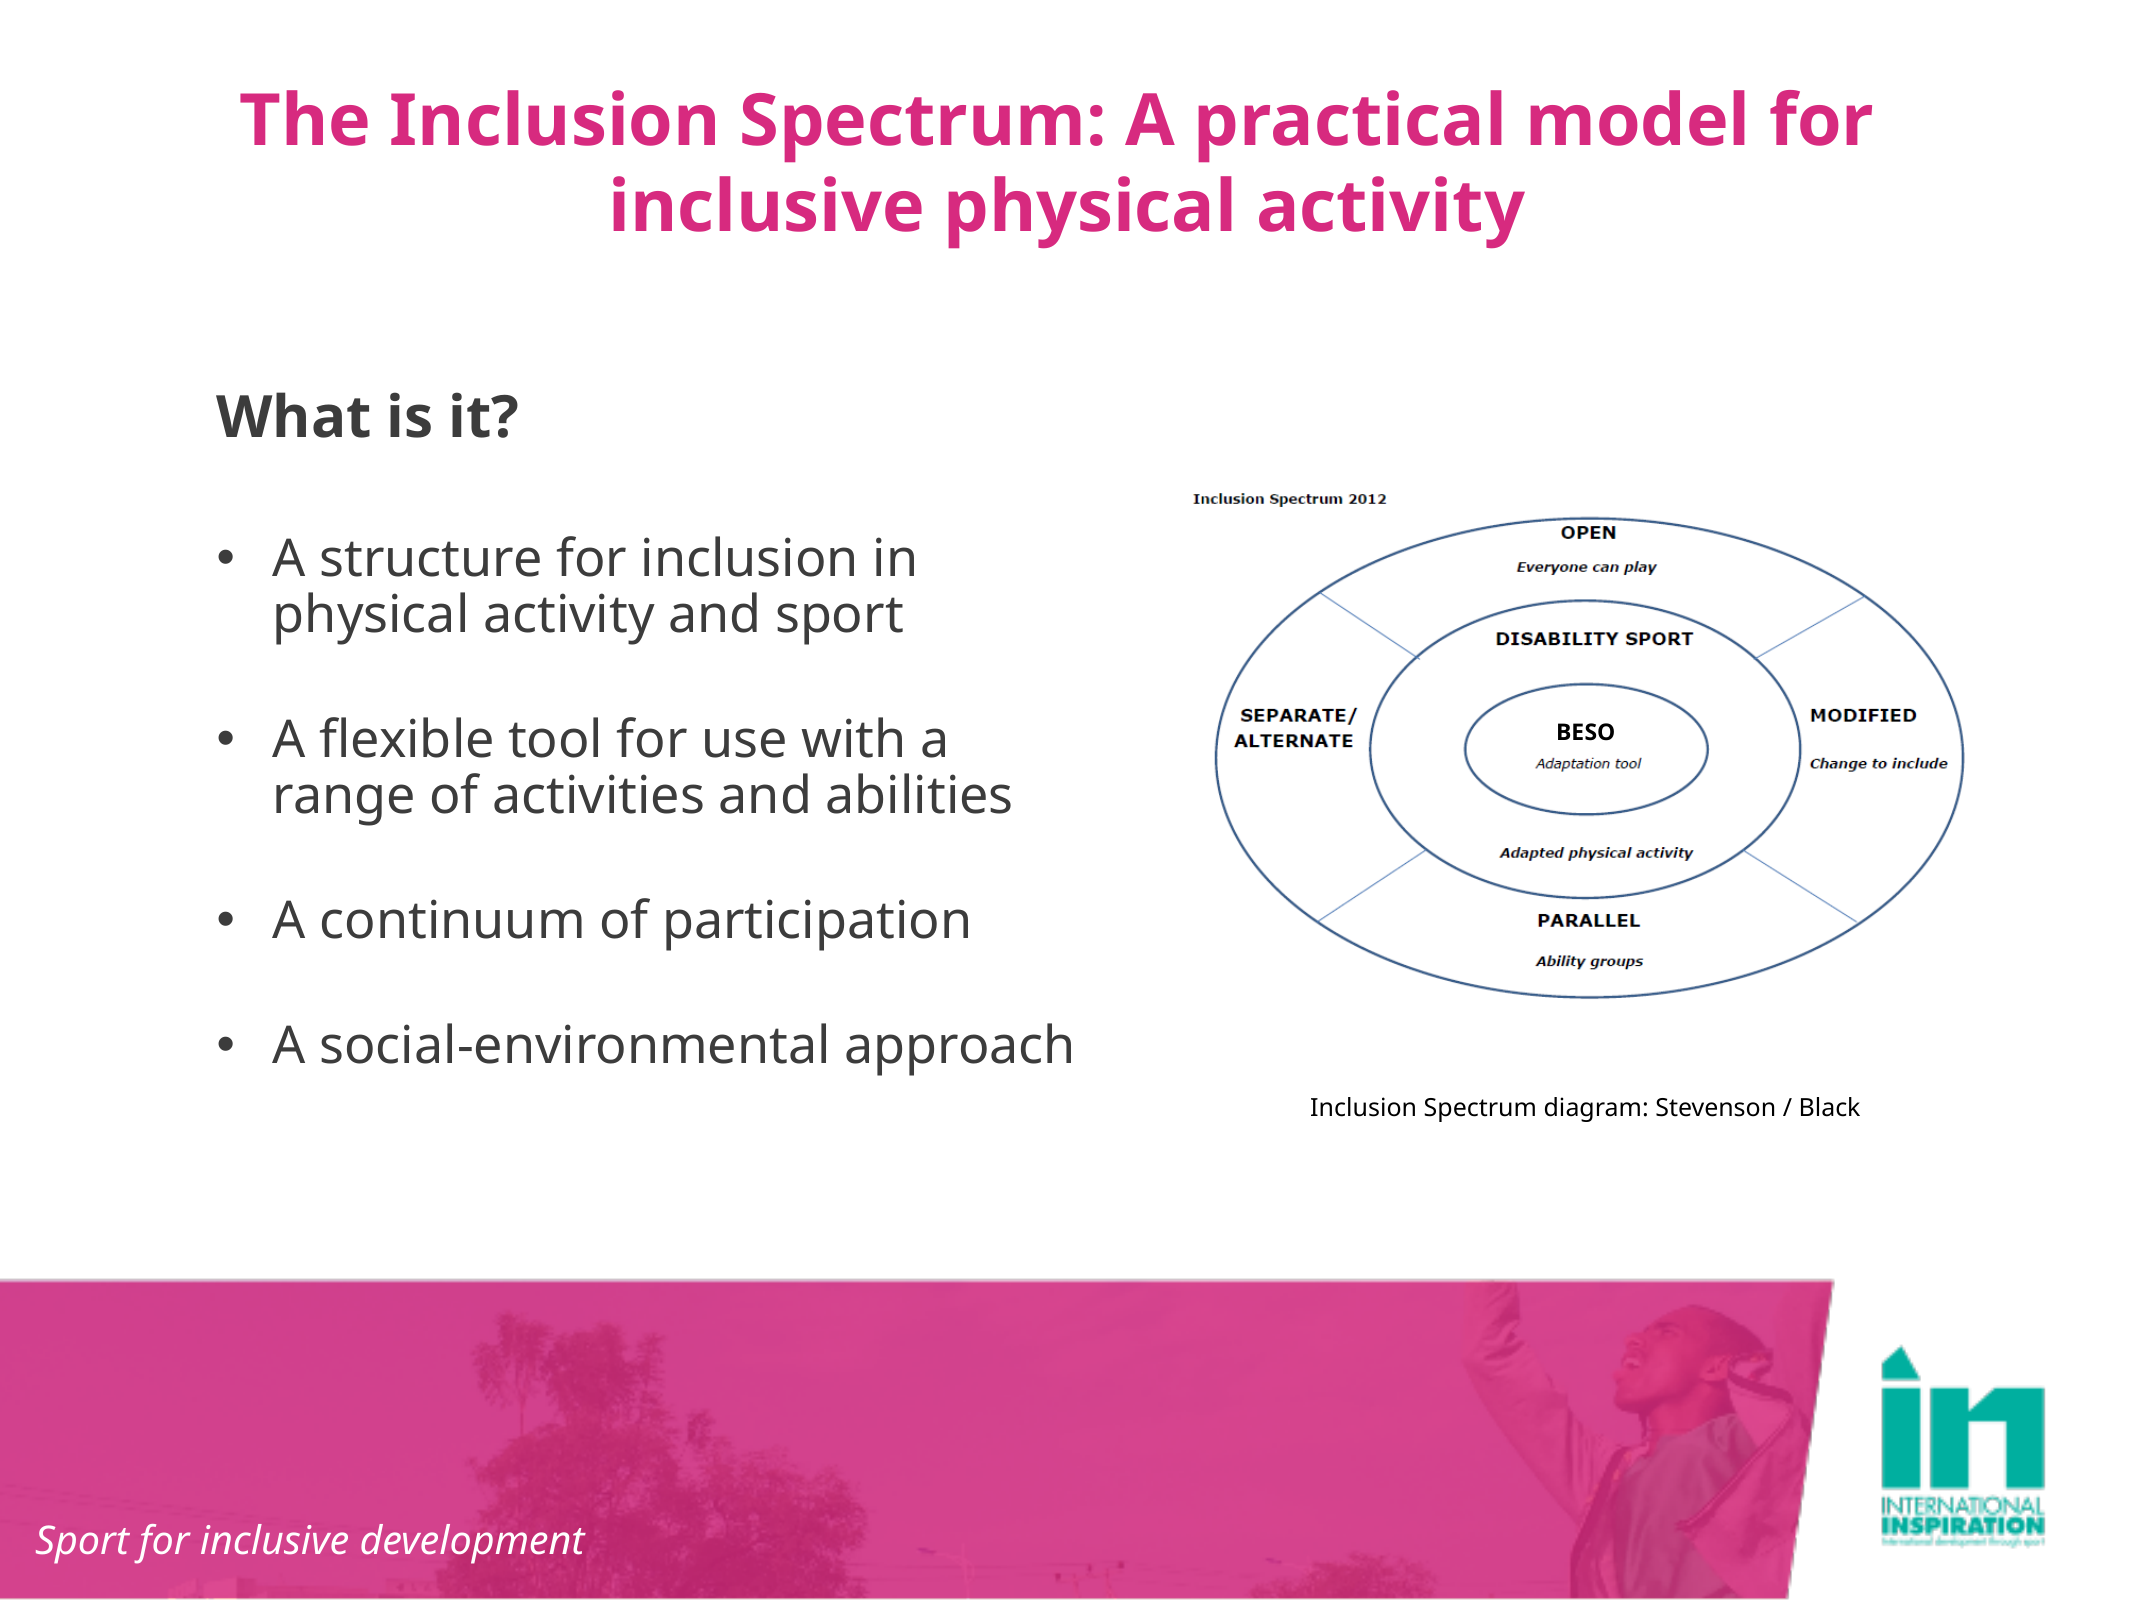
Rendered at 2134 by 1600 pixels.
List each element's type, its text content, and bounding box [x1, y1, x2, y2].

title The Inclusion Spectrum: A practical model for inclusive physical activity [207, 62, 1926, 255]
picture [0, 360, 2134, 1600]
